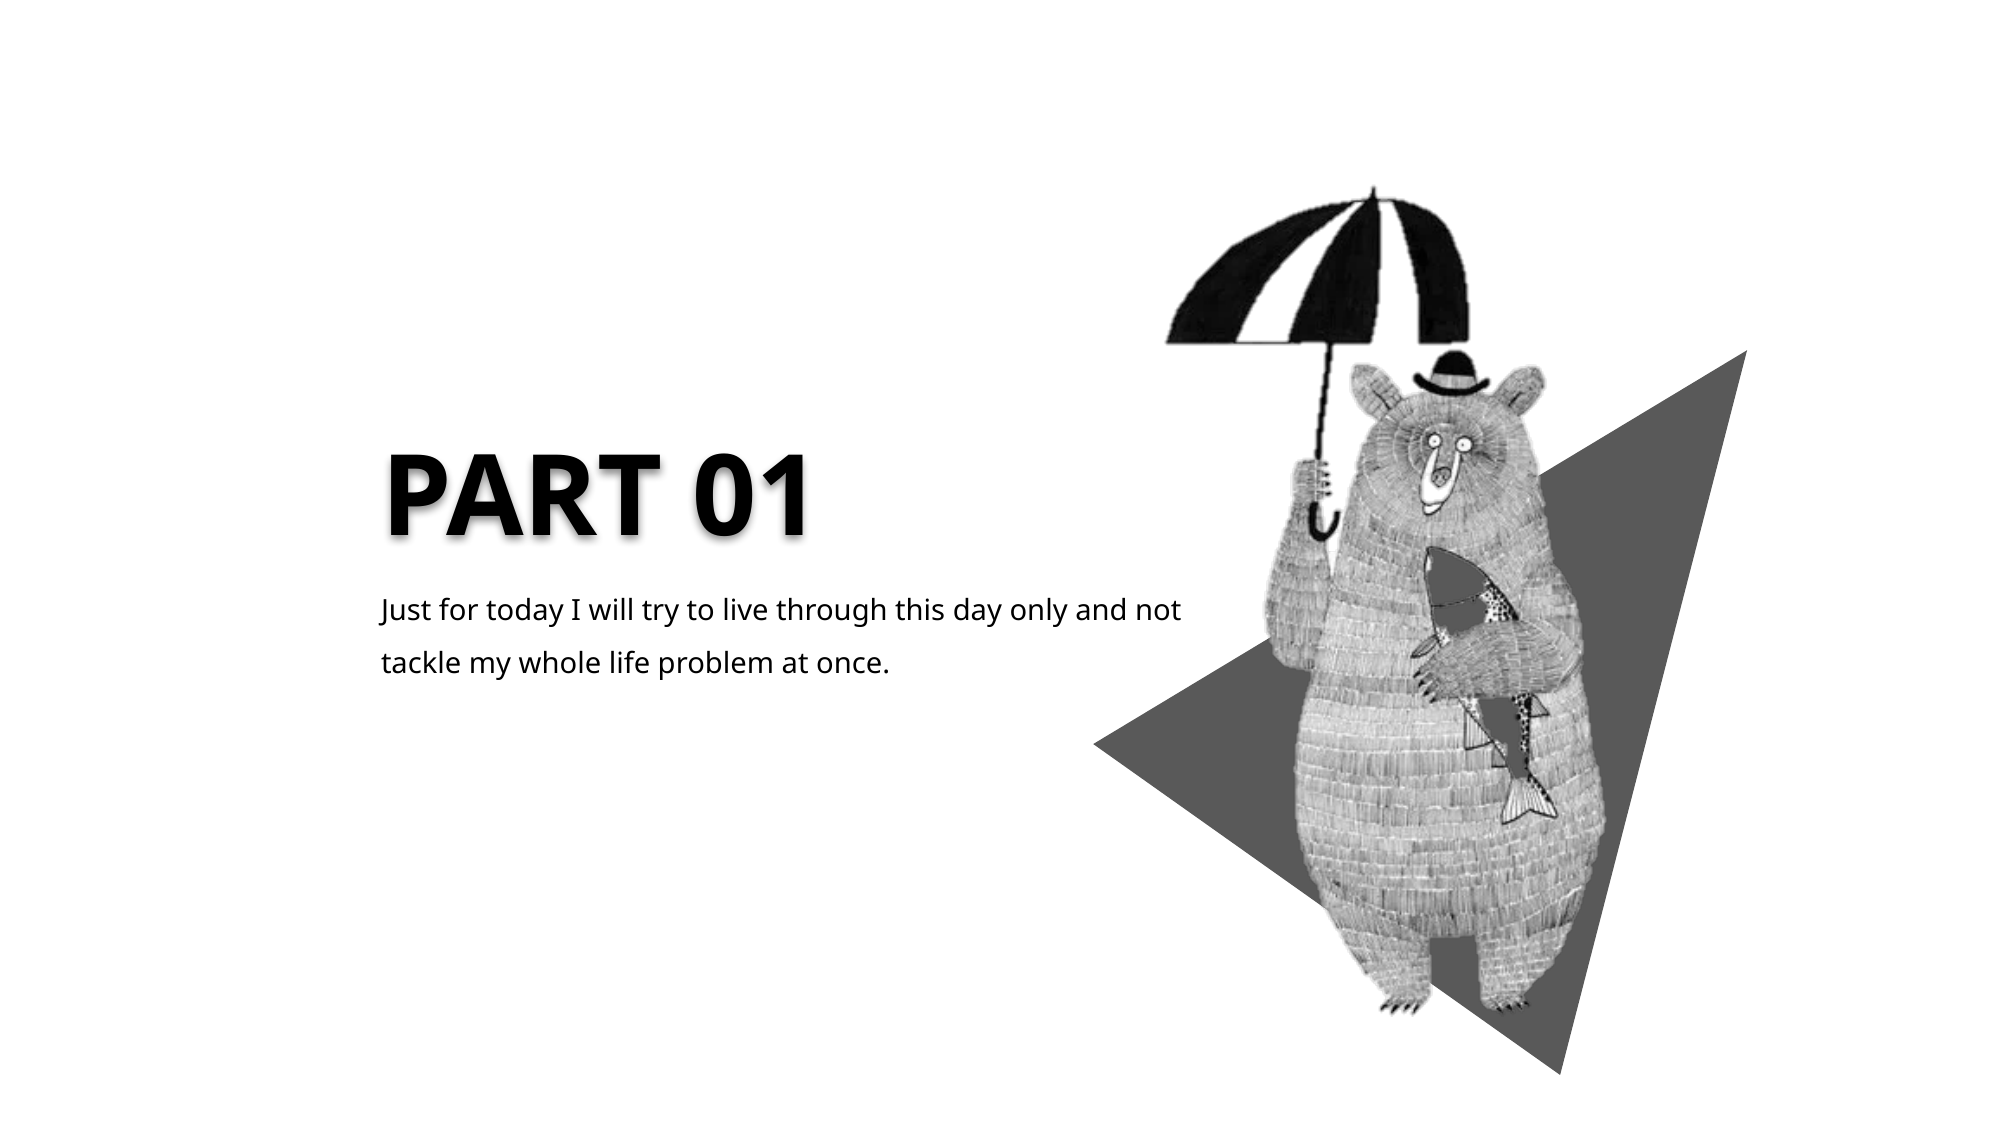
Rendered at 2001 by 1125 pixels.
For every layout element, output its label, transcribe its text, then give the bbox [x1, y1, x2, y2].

text_box [1476, 1017, 1577, 1077]
text_box [1091, 705, 1155, 790]
text_box [1682, 348, 1749, 607]
picture [1155, 173, 1682, 1017]
text_box Just for today I will try to live through this day only and not tackle my whole life problem at once. [366, 566, 1155, 687]
text_box PART 01 [366, 415, 1094, 566]
